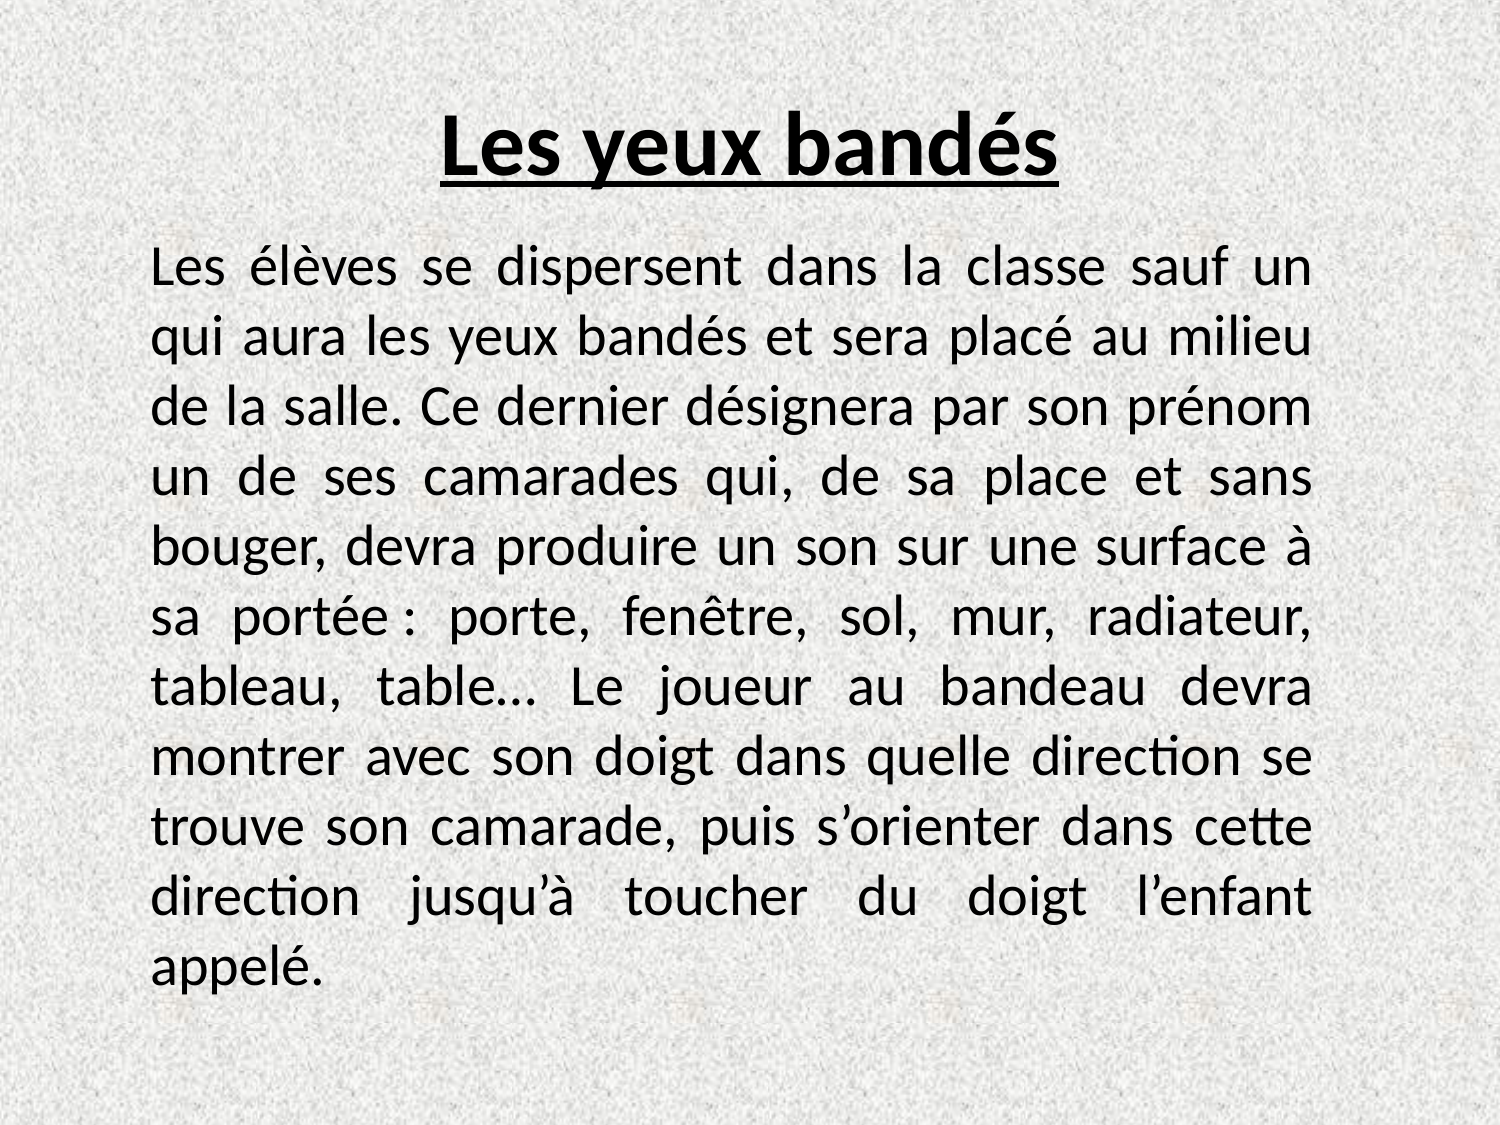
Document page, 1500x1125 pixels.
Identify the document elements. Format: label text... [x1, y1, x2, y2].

picture [0, 0, 1500, 1125]
text_box Les élèves se dispersent dans la classe sauf un qui aura les yeux bandés et sera placé au milieu de la salle. Ce dernier désignera par son prénom un de ses camarades qui, de sa place et sans bouger, devra produire un son sur une surface à sa portée : porte, fenêtre, sol, mur, radiateur, tableau, table… Le joueur au bandeau devra montrer avec son doigt dans quelle direction se trouve son camarade, puis s’orienter dans cette direction jusqu’à toucher du doigt l’enfant appelé. [135, 219, 1329, 1050]
title Les yeux bandés [75, 45, 1425, 233]
